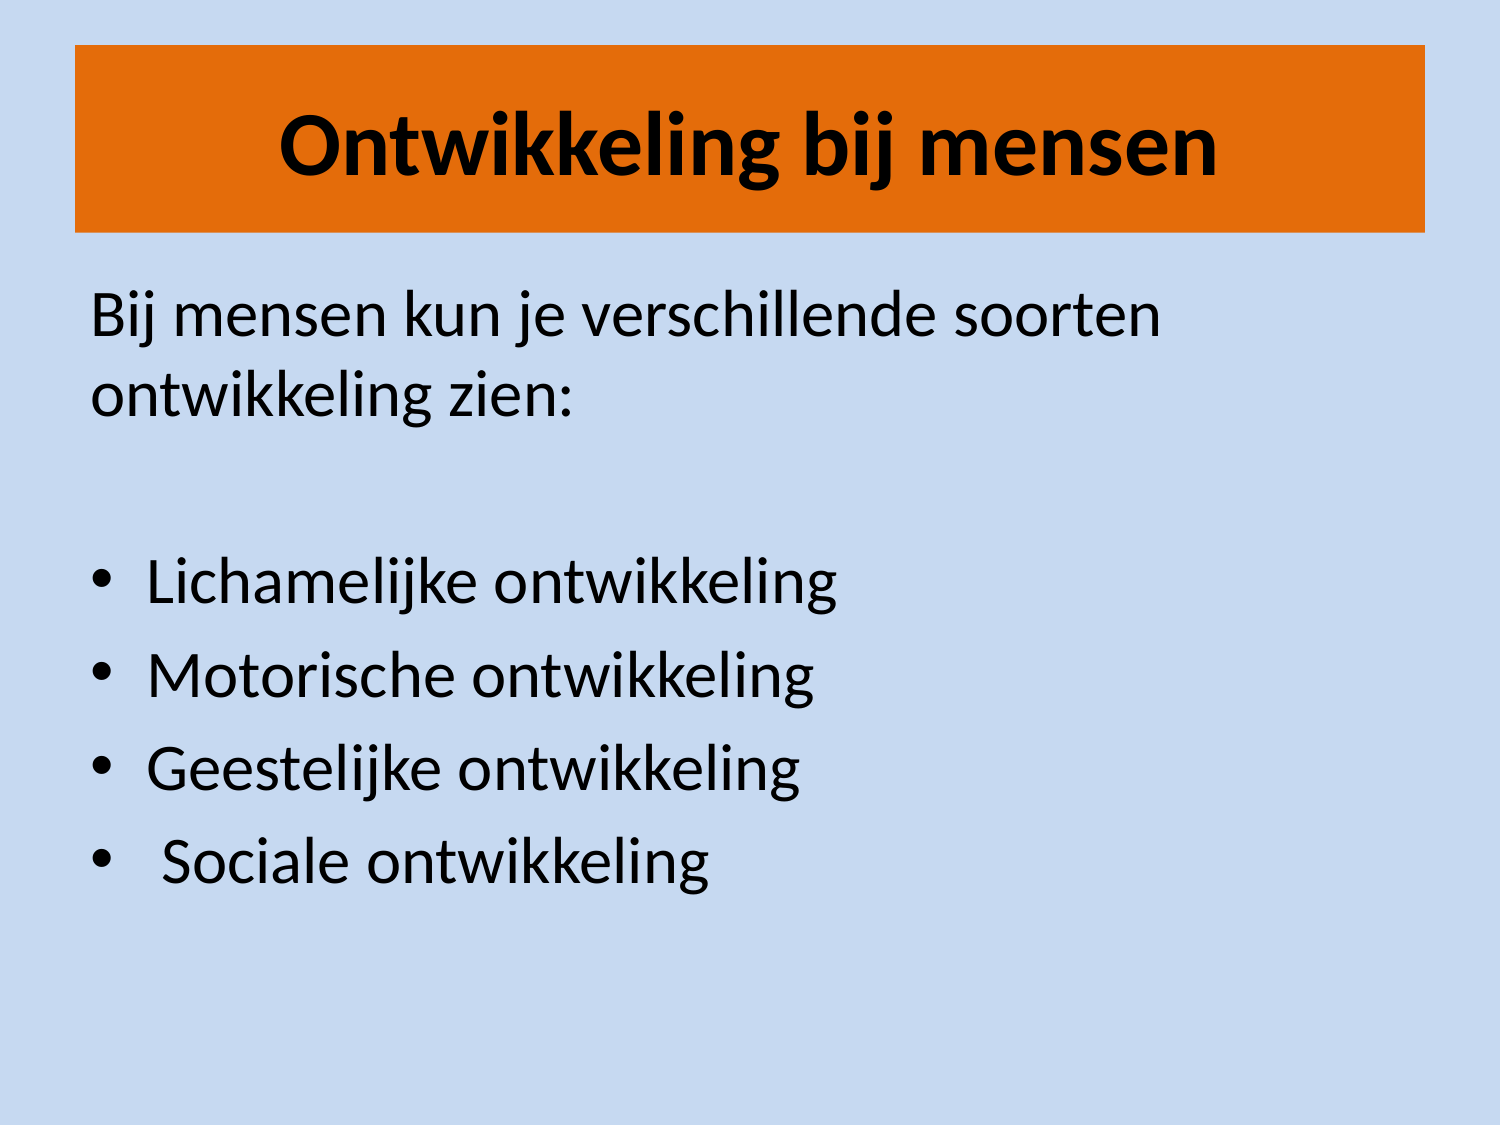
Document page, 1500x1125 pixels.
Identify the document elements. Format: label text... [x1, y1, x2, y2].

list Bij mensen kun je verschillende soorten ontwikkeling zien: Lichamelijke ontwikkeling Motorische ontwikkeling Geestelijke ontwikkeling Sociale ontwikkeling [75, 262, 1425, 1005]
title Ontwikkeling bij mensen [75, 45, 1425, 233]
